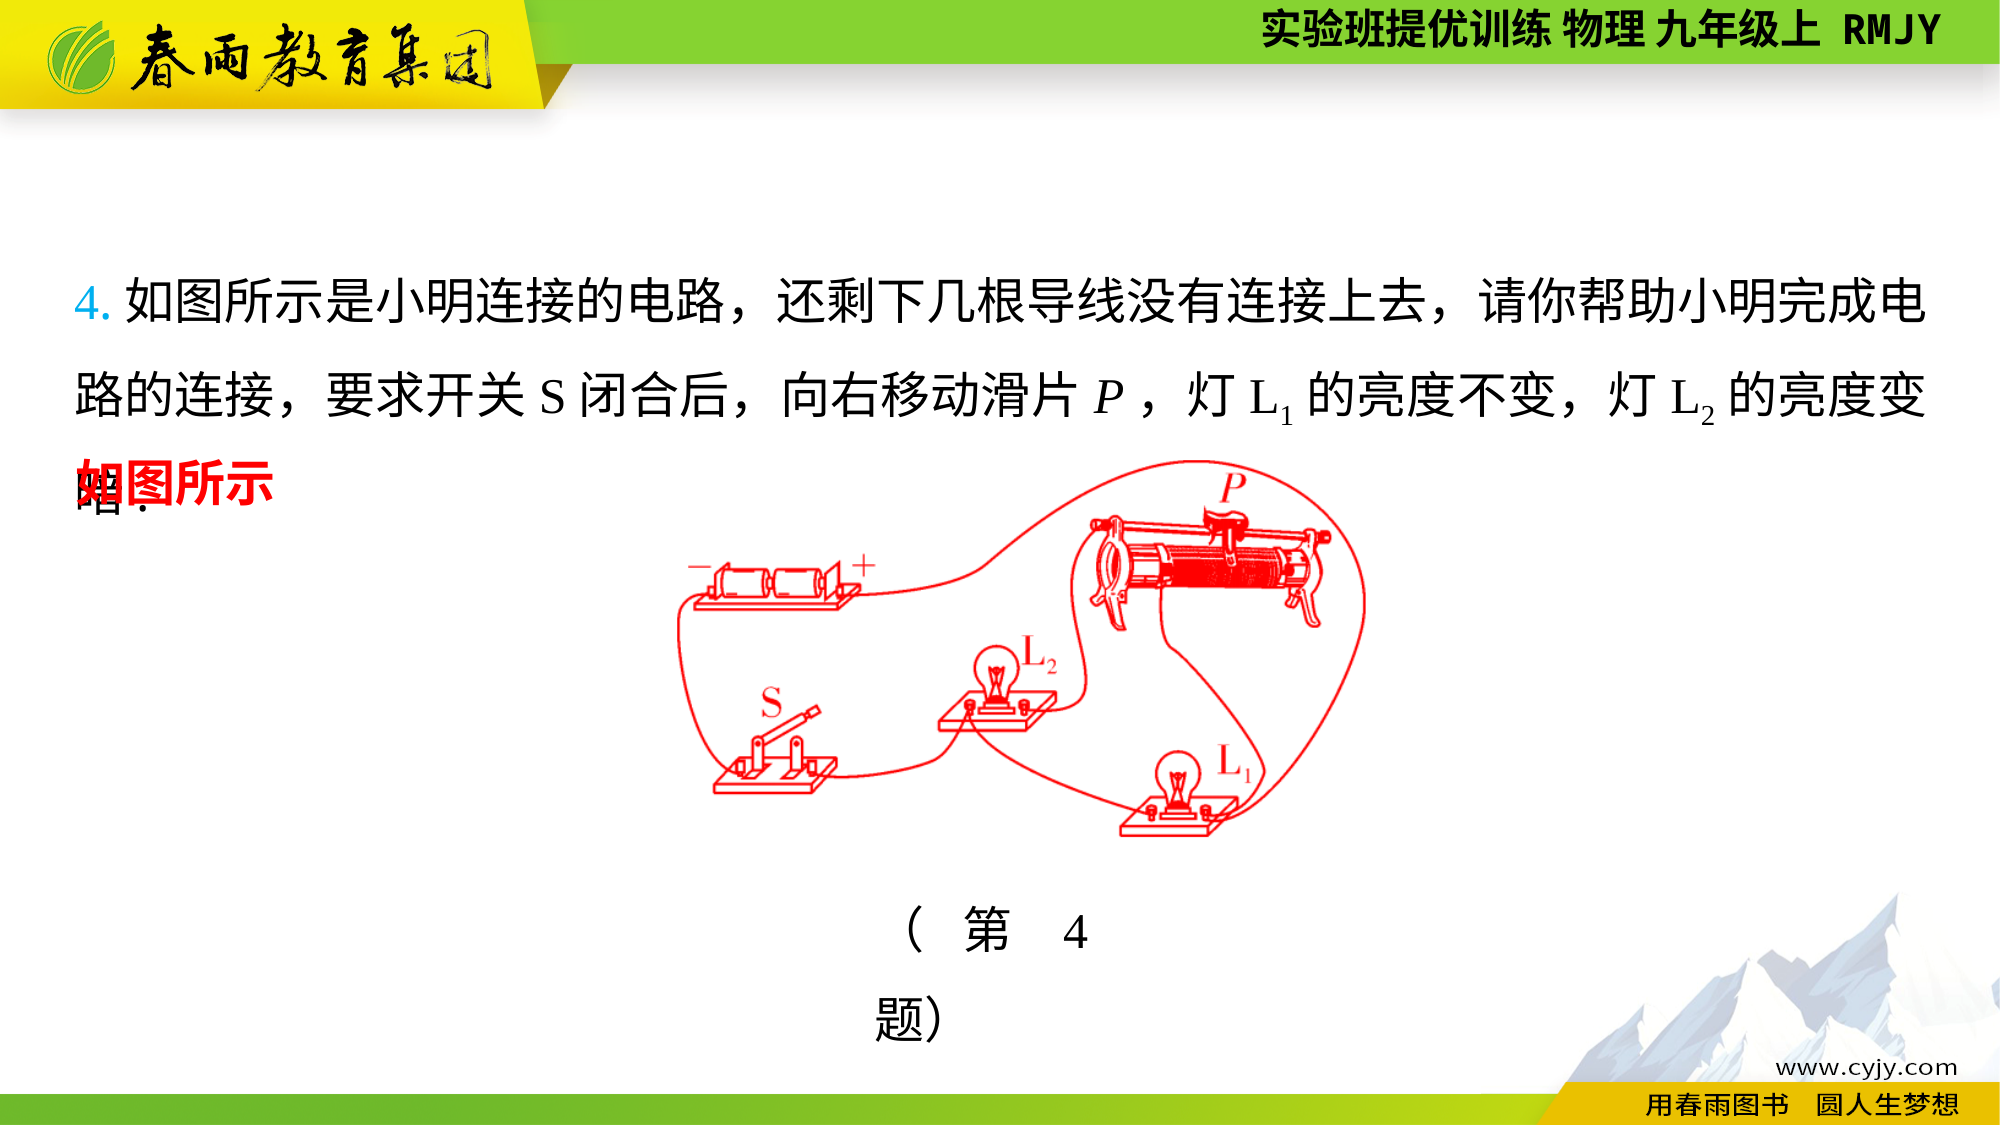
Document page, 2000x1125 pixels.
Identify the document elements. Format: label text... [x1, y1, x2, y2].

text_box 如图所示 [60, 414, 291, 519]
list 4.如图所示是小明连接的电路，还剩下几根导线没有连接上去，请你帮助小明完成电路的连接，要求开关S闭合后，向右移动滑片P，灯L1的亮度不变，灯L2的亮度变暗. [59, 231, 1944, 418]
text_box （第4题） [860, 860, 1115, 966]
picture [0, 0, 2000, 1125]
